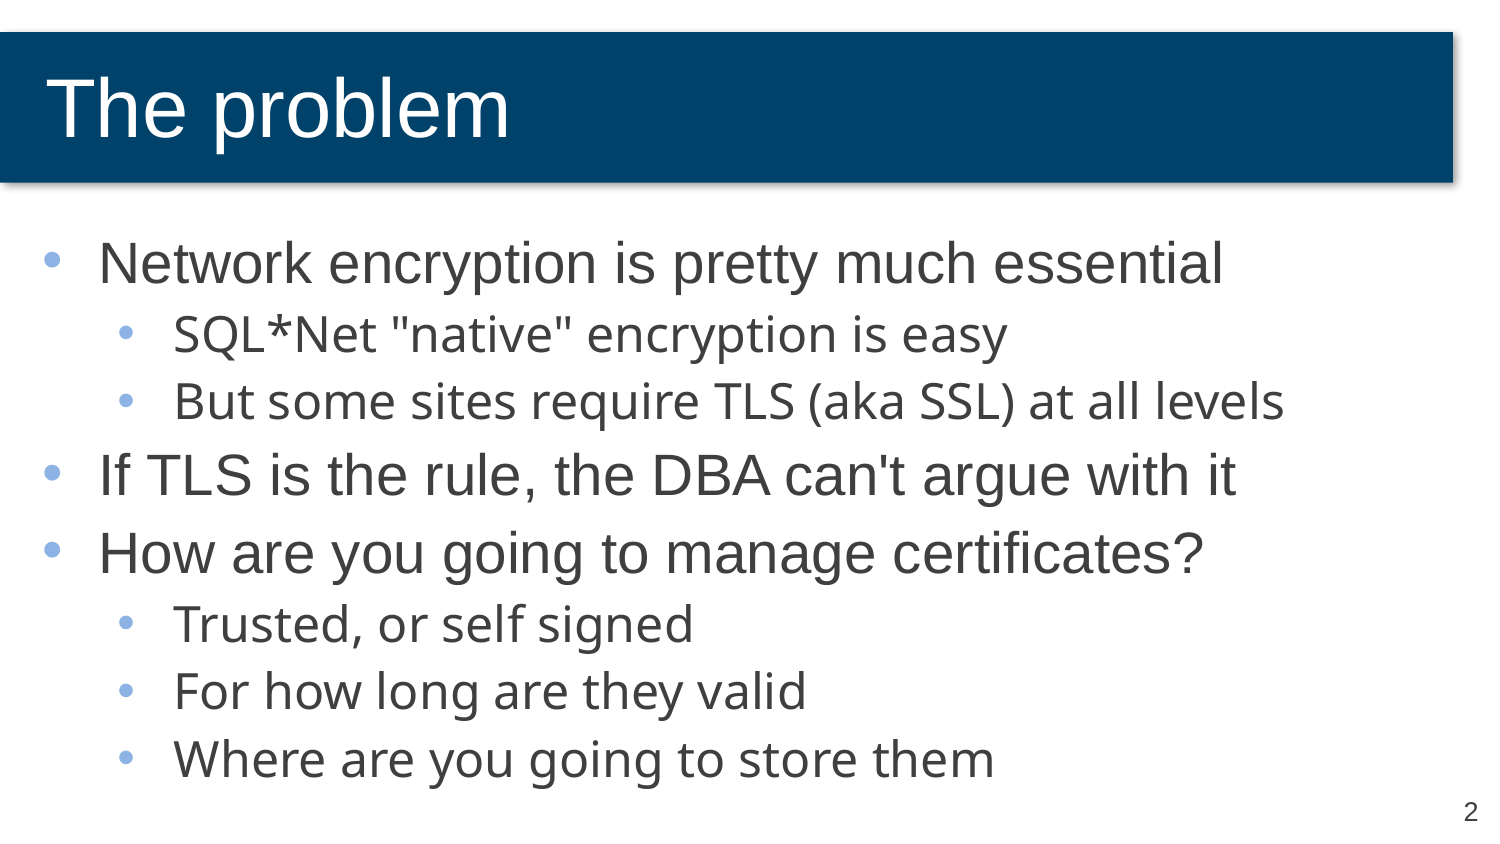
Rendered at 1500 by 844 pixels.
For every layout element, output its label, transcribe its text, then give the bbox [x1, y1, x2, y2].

slide_number 2 [1403, 779, 1494, 844]
title The problem [30, 42, 1442, 167]
list Network encryption is pretty much essential SQL*Net "native" encryption is easy But some sites require TLS (aka SSL) at all levels If TLS is the rule, the DBA can't argue with it How are you going to manage certificates? Trusted, or self signed For how long are they valid Where are you going to store them [8, 217, 1500, 824]
